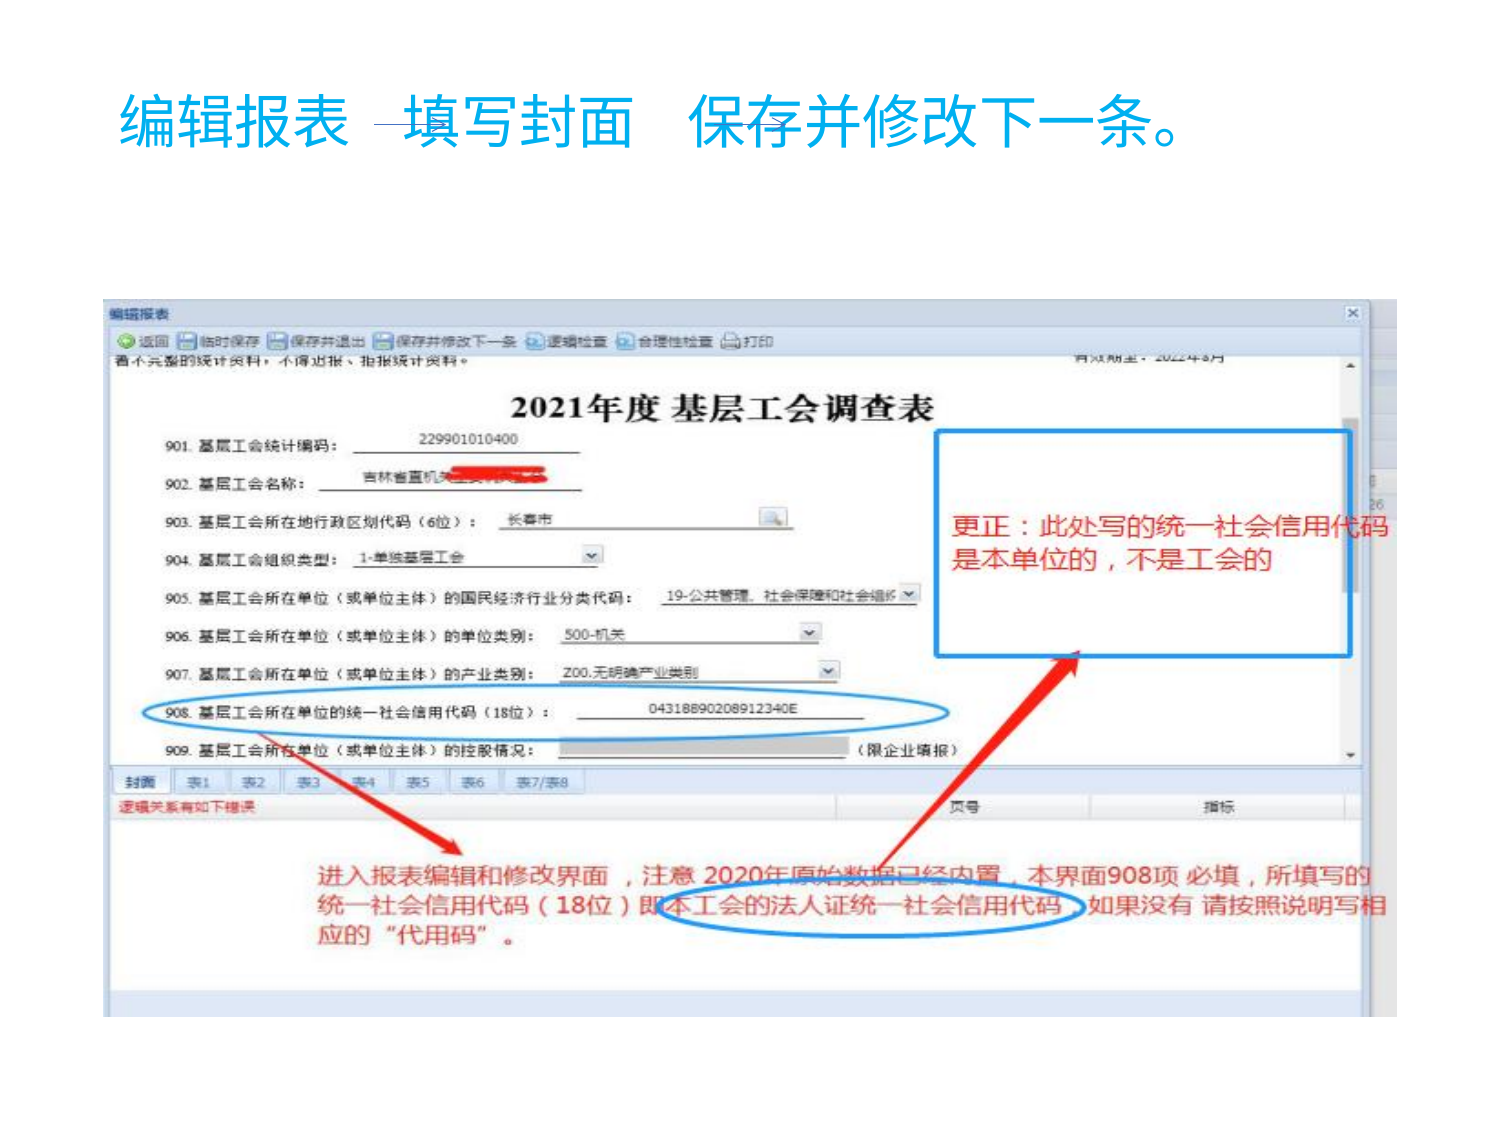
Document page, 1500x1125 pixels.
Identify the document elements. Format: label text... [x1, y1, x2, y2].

picture [103, 299, 1397, 1017]
title 编辑报表 填写封面 保存并修改下一条。 [103, 70, 1330, 179]
